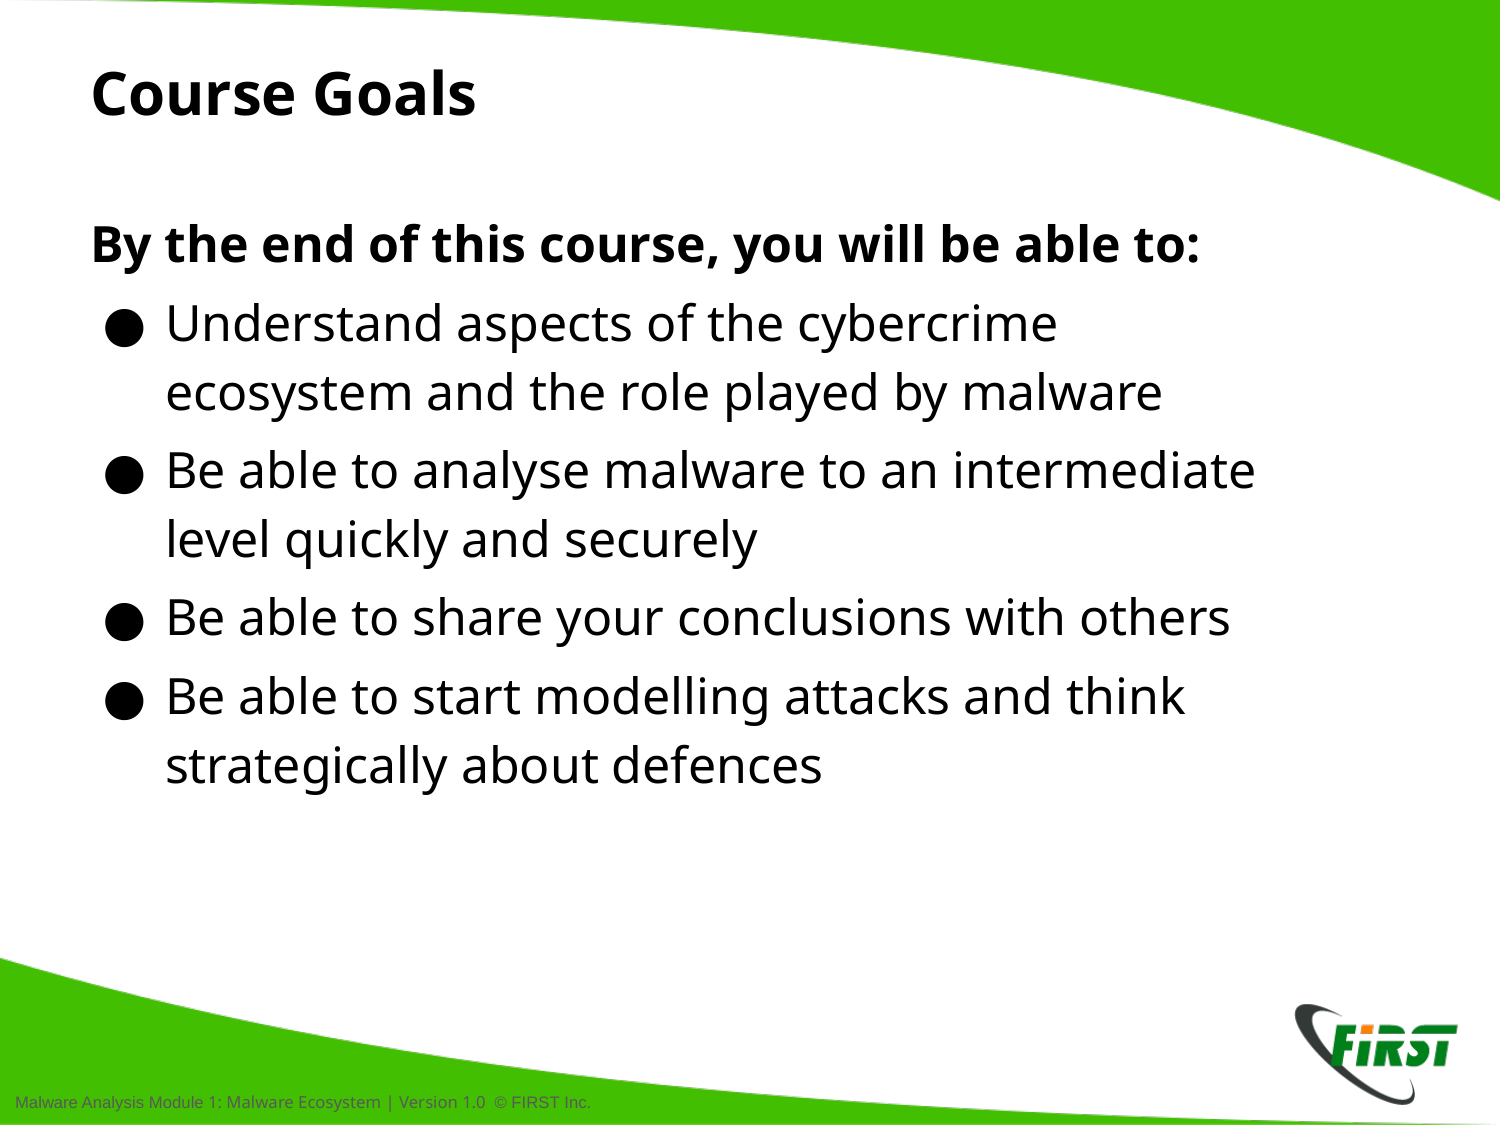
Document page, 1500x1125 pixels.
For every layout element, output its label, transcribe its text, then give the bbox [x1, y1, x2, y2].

list By the end of this course, you will be able to: Understand aspects of the cybercrime ecosystem and the role played by malware Be able to analyse malware to an intermediate level quickly and securely Be able to share your conclusions with others Be able to start modelling attacks and think strategically about defences [75, 196, 1327, 904]
title Course Goals [75, 62, 1425, 130]
picture [0, 0, 1500, 1125]
